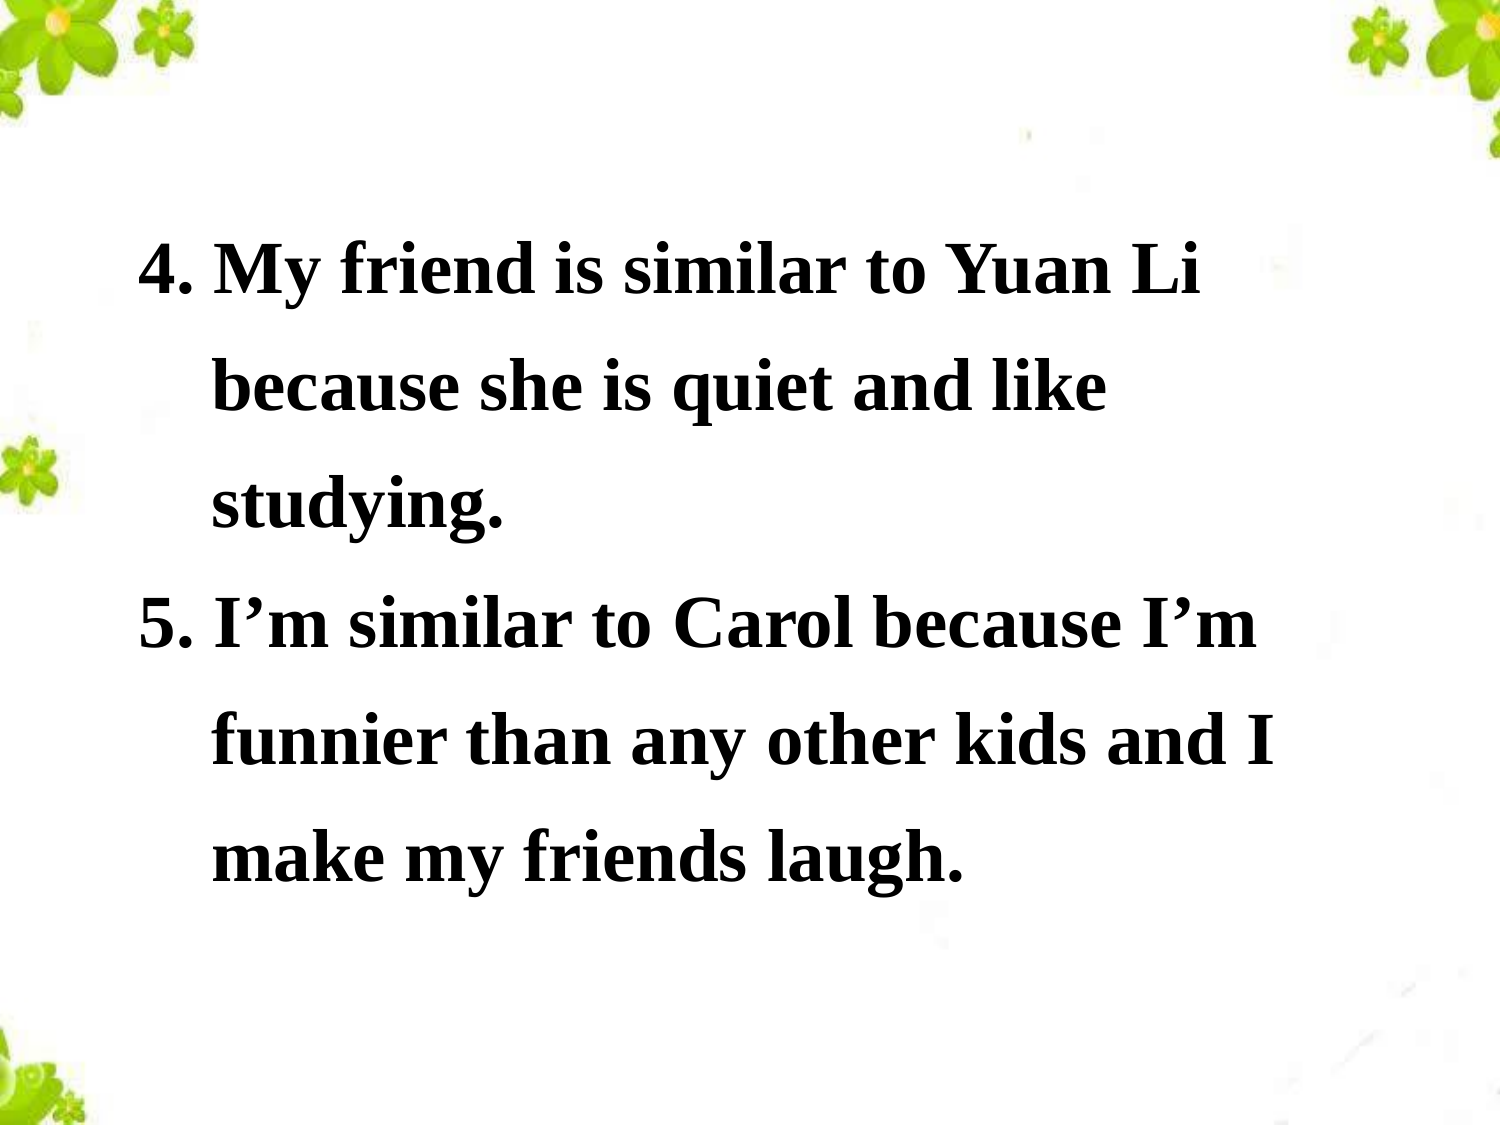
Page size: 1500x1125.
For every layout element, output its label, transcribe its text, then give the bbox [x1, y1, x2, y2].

text_box 5. I’m similar to Carol because I’m funnier than any other kids and I make my friends laugh. [123, 538, 1351, 904]
picture [0, 0, 1500, 1125]
text_box 4. My friend is similar to Yuan Li because she is quiet and like studying. [123, 184, 1388, 551]
